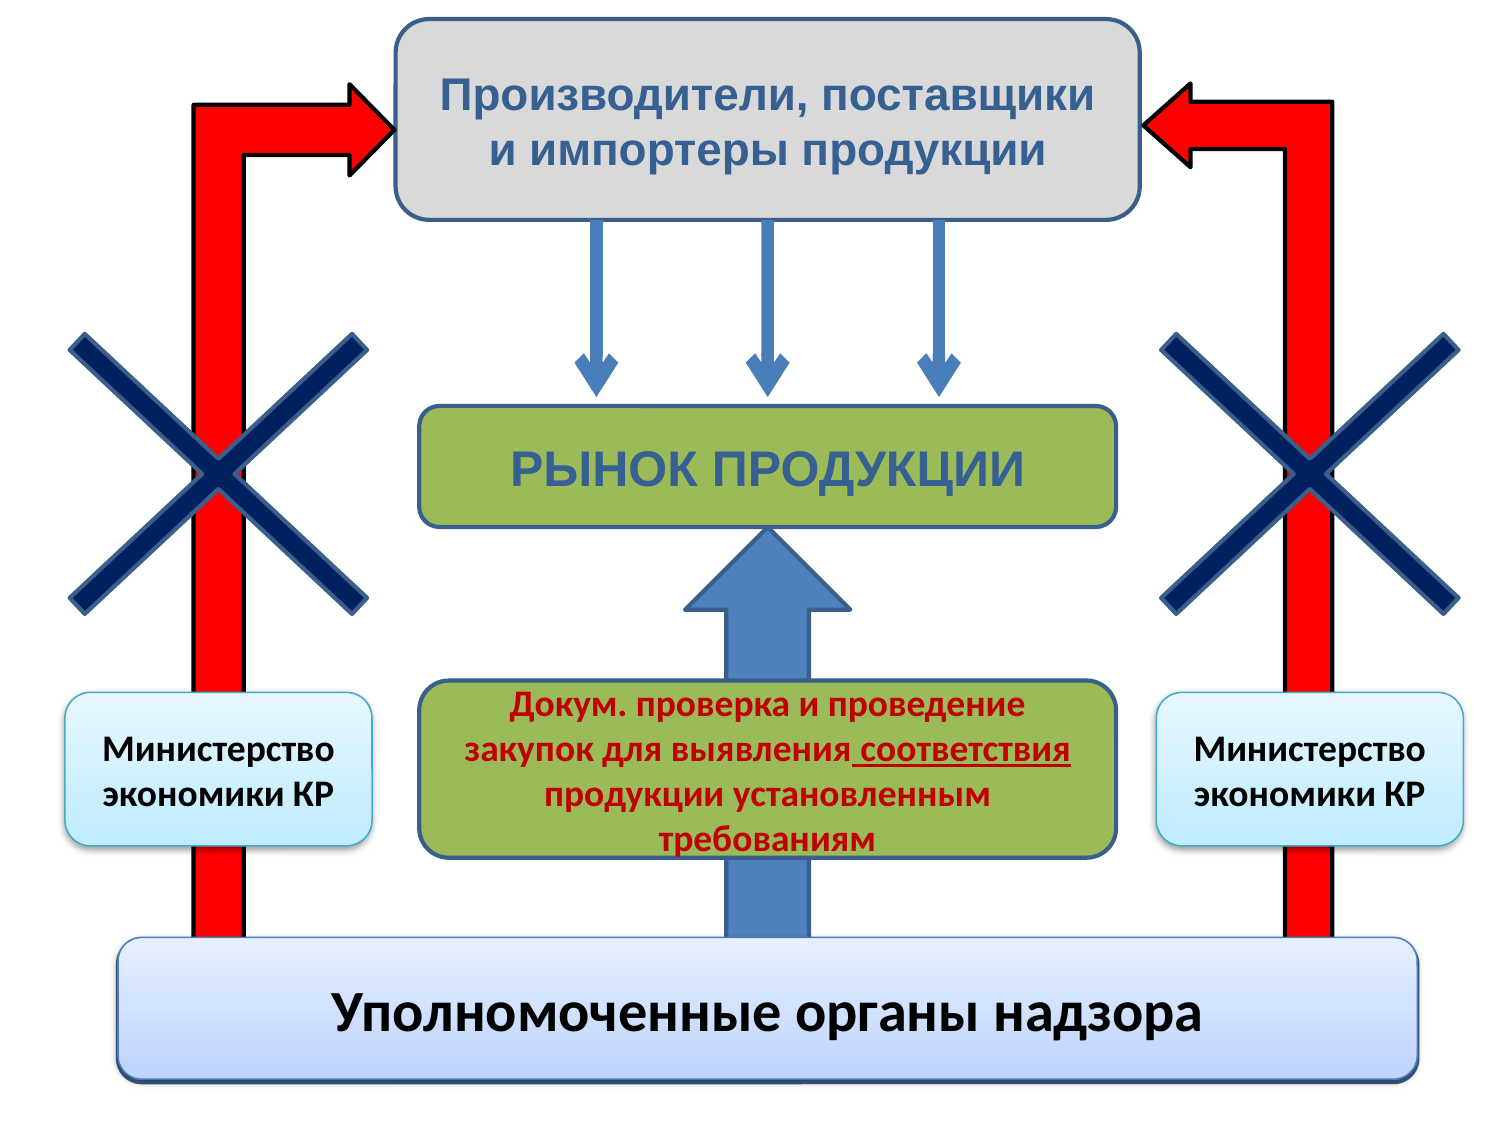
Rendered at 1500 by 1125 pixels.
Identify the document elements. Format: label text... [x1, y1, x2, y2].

text_box [724, 860, 812, 935]
text_box [1282, 467, 1289, 481]
text_box [683, 524, 853, 678]
text_box Уполномоченные органы надзора [117, 936, 1419, 1080]
text_box [191, 82, 397, 455]
text_box [239, 467, 246, 480]
text_box [1141, 81, 1335, 455]
text_box [191, 493, 246, 690]
text_box Министерство экономики КР [1155, 691, 1465, 847]
text_box Докум. проверка и проведение закупок для выявления соответствия продукции установленным требованиям [417, 678, 1119, 860]
text_box [1282, 493, 1335, 690]
text_box [191, 468, 198, 480]
text_box [1159, 331, 1461, 617]
text_box РЫНОК ПРОДУКЦИИ [417, 403, 1119, 530]
text_box Министерство экономики КР [64, 691, 373, 847]
text_box [67, 331, 370, 617]
text_box Производители, поставщики и импортеры продукции [393, 16, 1142, 222]
text_box [191, 855, 246, 935]
text_box [1282, 855, 1335, 935]
